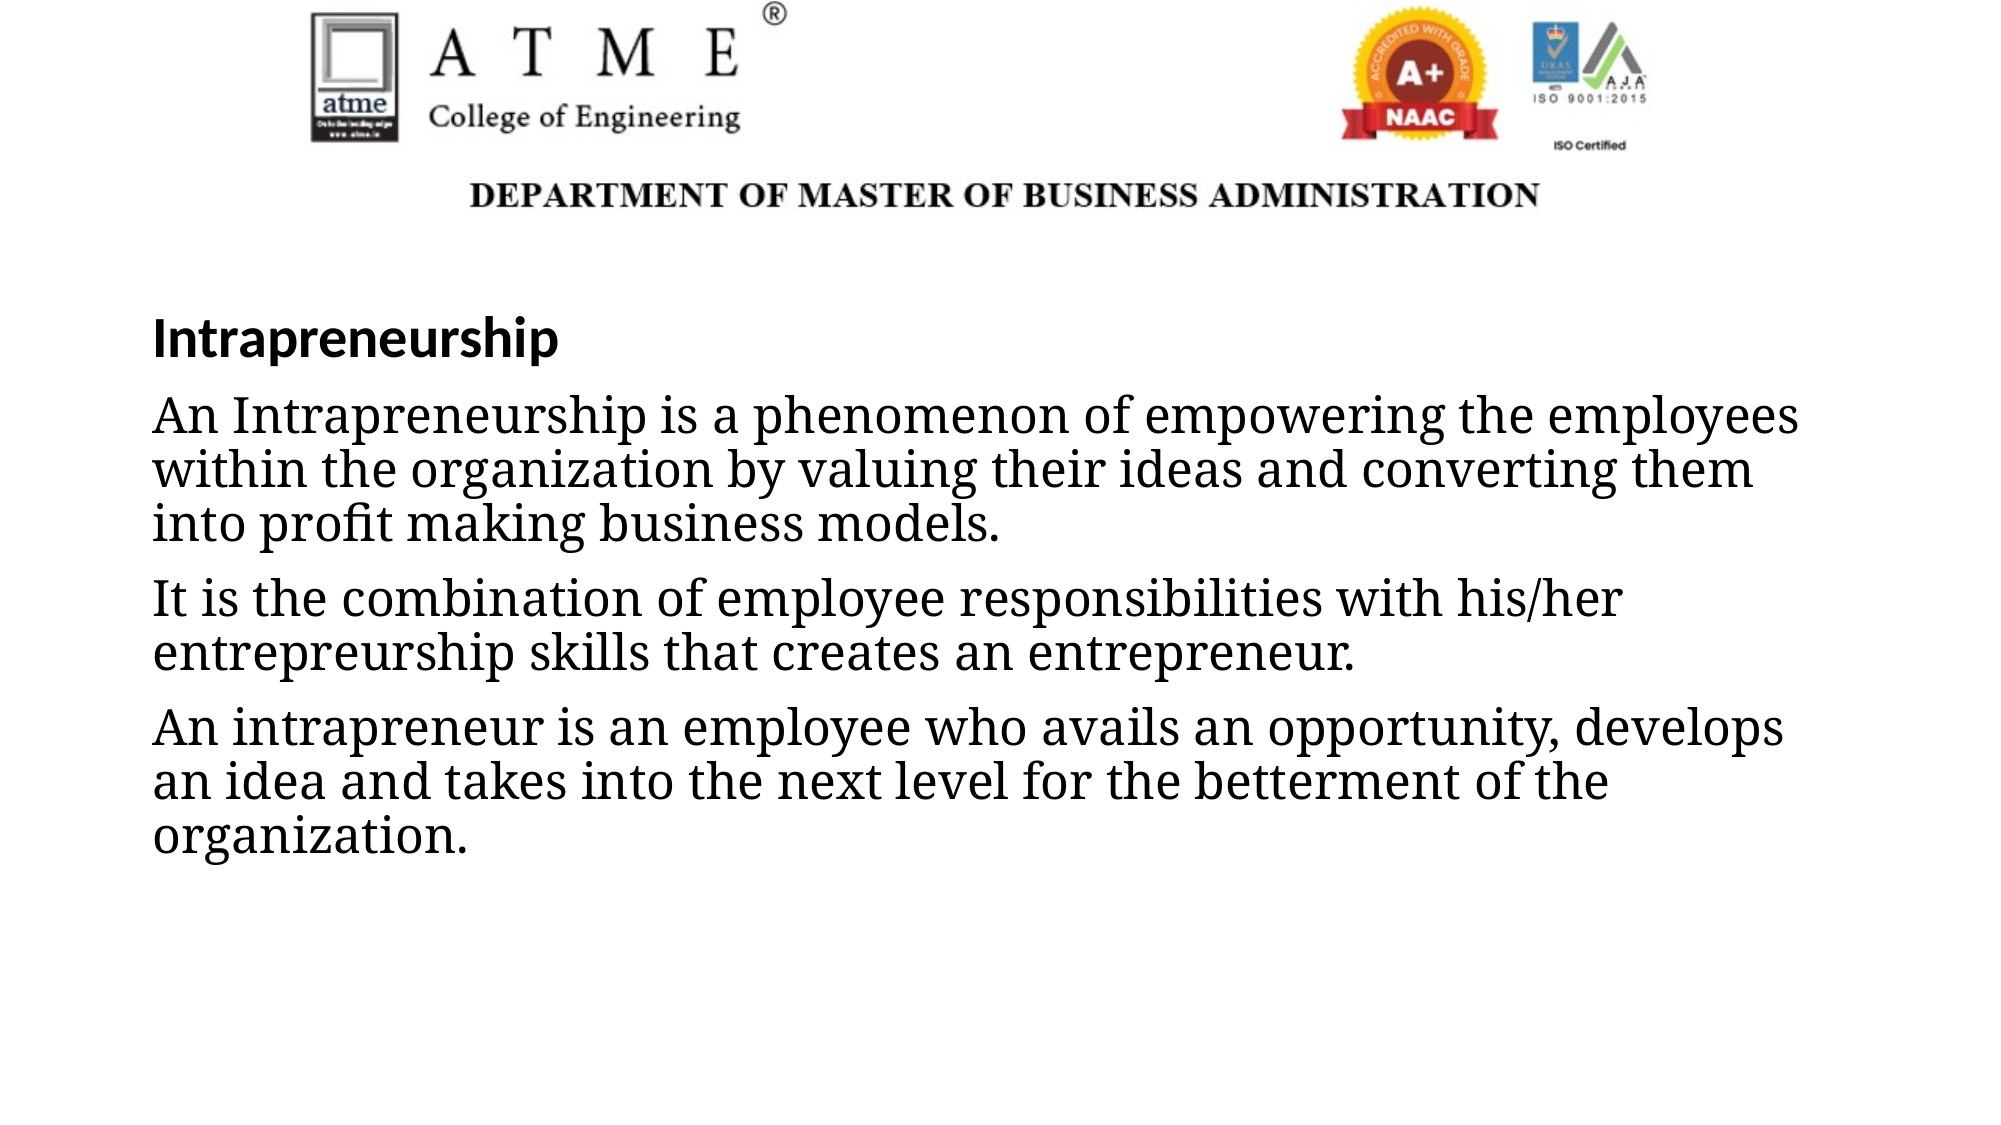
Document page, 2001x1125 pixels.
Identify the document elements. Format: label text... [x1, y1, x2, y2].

list Intrapreneurship An Intrapreneurship is a phenomenon of empowering the employees within the organization by valuing their ideas and converting them into profit making business models. It is the combination of employee responsibilities with his/her entrepreurship skills that creates an entrepreneur. An intrapreneur is an employee who avails an opportunity, develops an idea and takes into the next level for the betterment of the organization. [137, 299, 1863, 1014]
picture [303, 0, 1697, 215]
